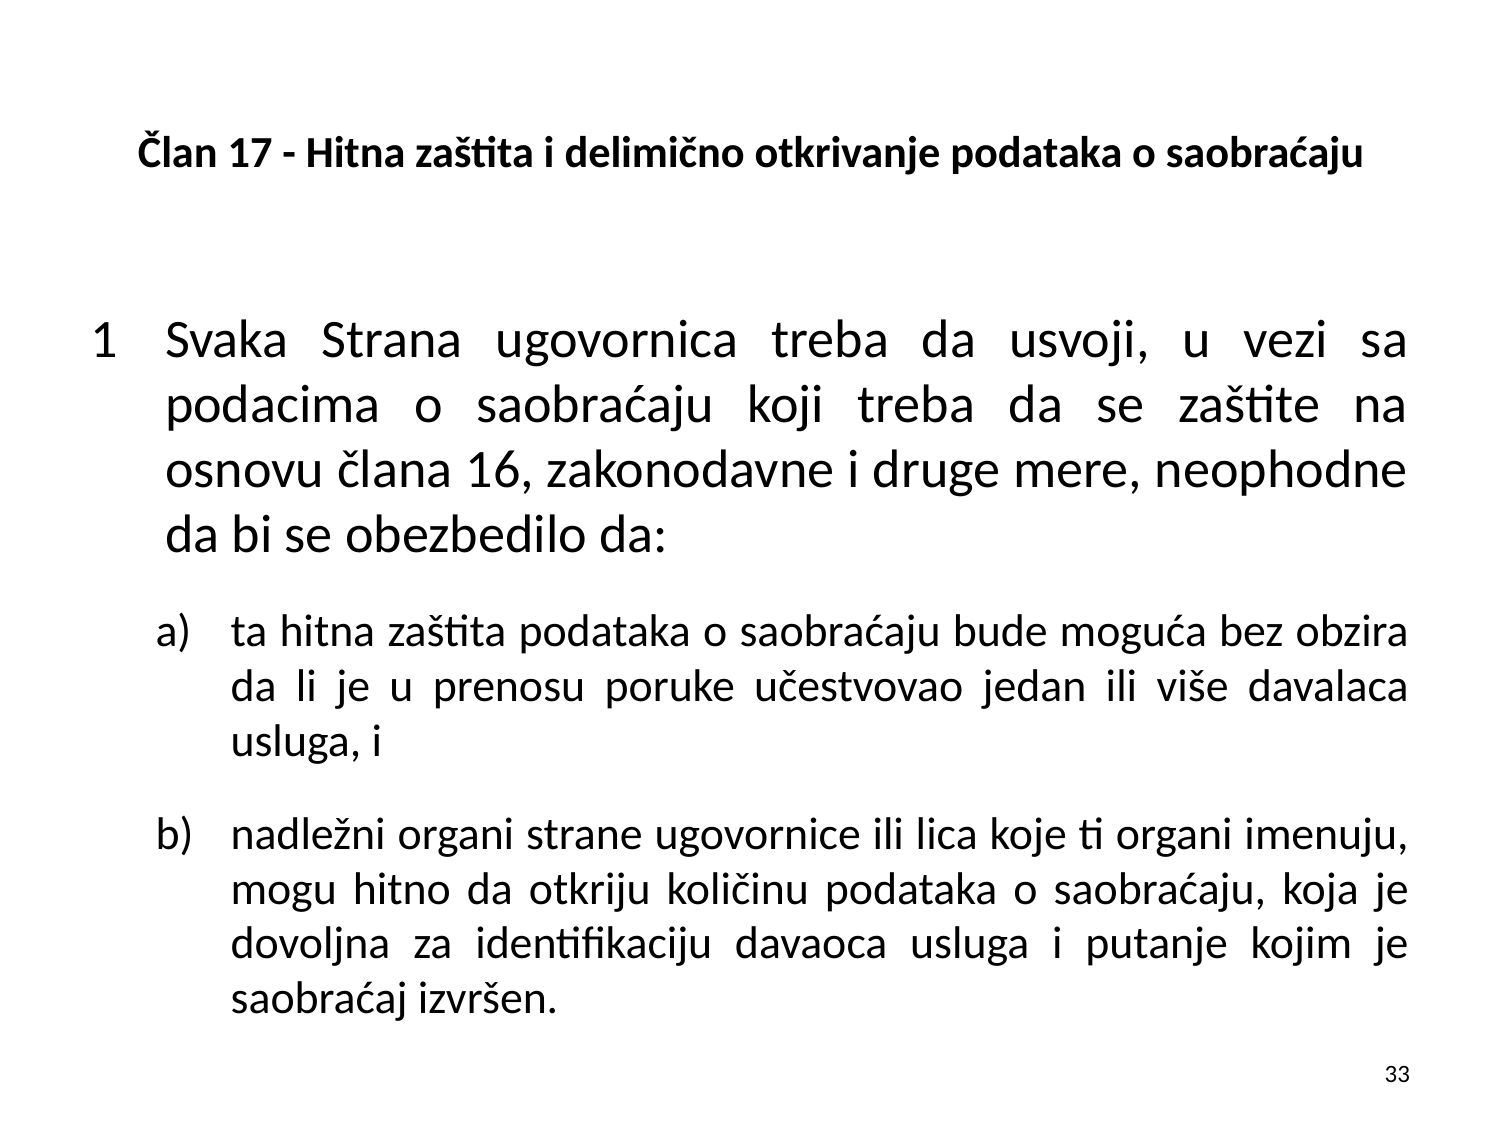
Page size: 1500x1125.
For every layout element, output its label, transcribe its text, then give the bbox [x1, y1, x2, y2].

title Član 17 - Hitna zaštita i delimično otkrivanje podataka o saobraćaju [76, 51, 1428, 240]
slide_number 33 [1074, 1042, 1425, 1103]
list Svaka Strana ugovornica treba da usvoji, u vezi sa podacima o saobraćaju koji treba da se zaštite na osnovu člana 16, zakonodavne i druge mere, neophodne da bi se obezbedilo da: ta hitna zaštita podataka o saobraćaju bude moguća bez obzira da li je u prenosu poruke učestvovao jedan ili više davalaca usluga, i nadležni organi strane ugovornice ili lica koje ti organi imenuju, mogu hitno da otkriju količinu podataka o saobraćaju, koja je dovoljna za identifikaciju davaoca usluga i putanje kojim je saobraćaj izvršen. [74, 295, 1426, 1053]
